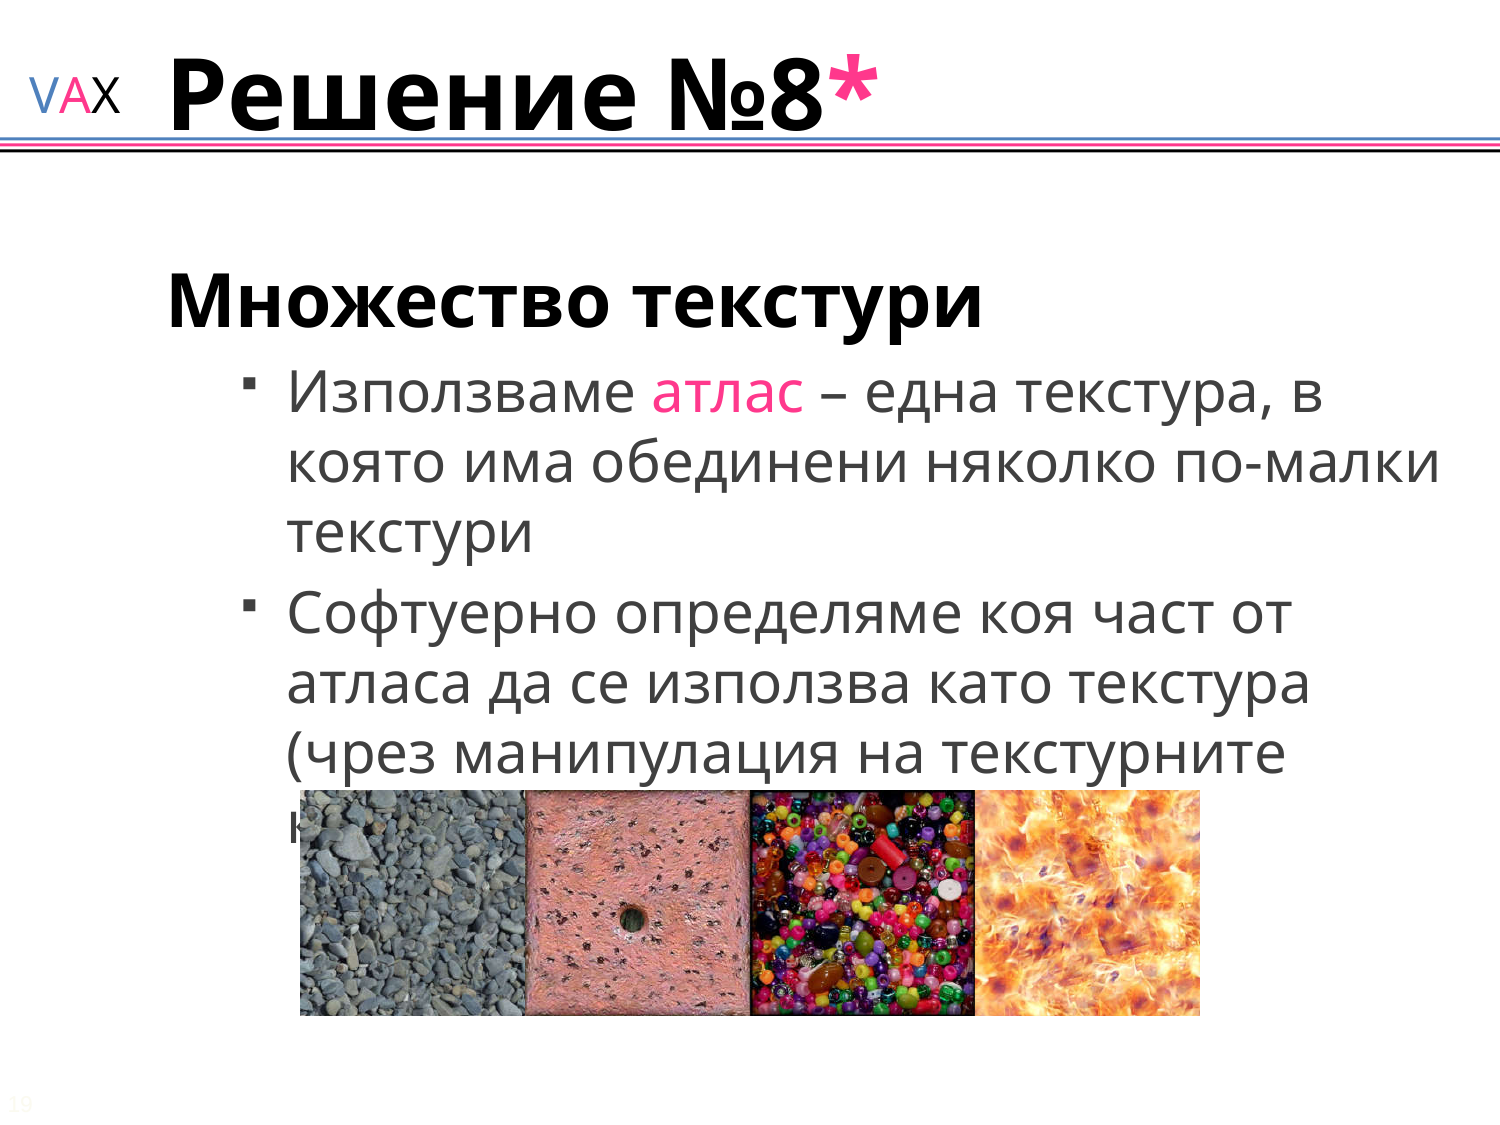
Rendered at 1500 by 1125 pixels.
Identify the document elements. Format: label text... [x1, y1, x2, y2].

title Решение №8* [0, 37, 1500, 144]
picture [300, 790, 1201, 1016]
